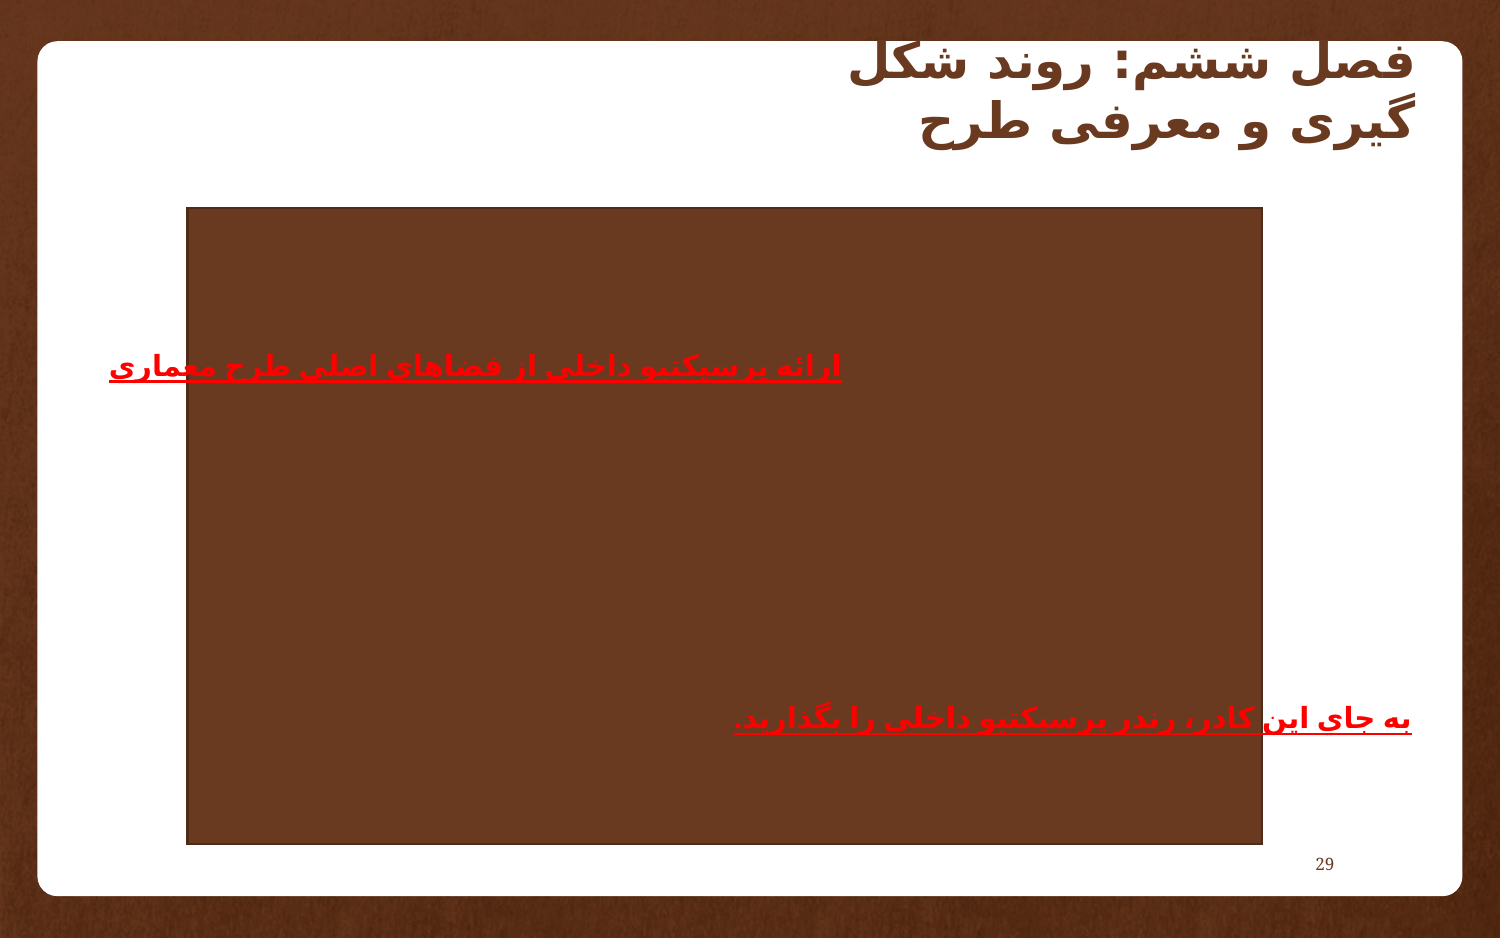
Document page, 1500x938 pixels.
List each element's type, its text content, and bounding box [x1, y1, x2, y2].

text_box ارائه پرسپکتيو داخلي از فضاهاي اصلي طرح معماري [0, 343, 888, 421]
text_box به جاي اين کادر، رندر پرسپکتيو داخلي را بگذاريد. [224, 697, 1424, 744]
slide_number 29 [1262, 843, 1350, 886]
title فصل ششم: روند شکل گیری و معرفی طرح [825, 81, 1432, 157]
text_box [186, 207, 1263, 845]
